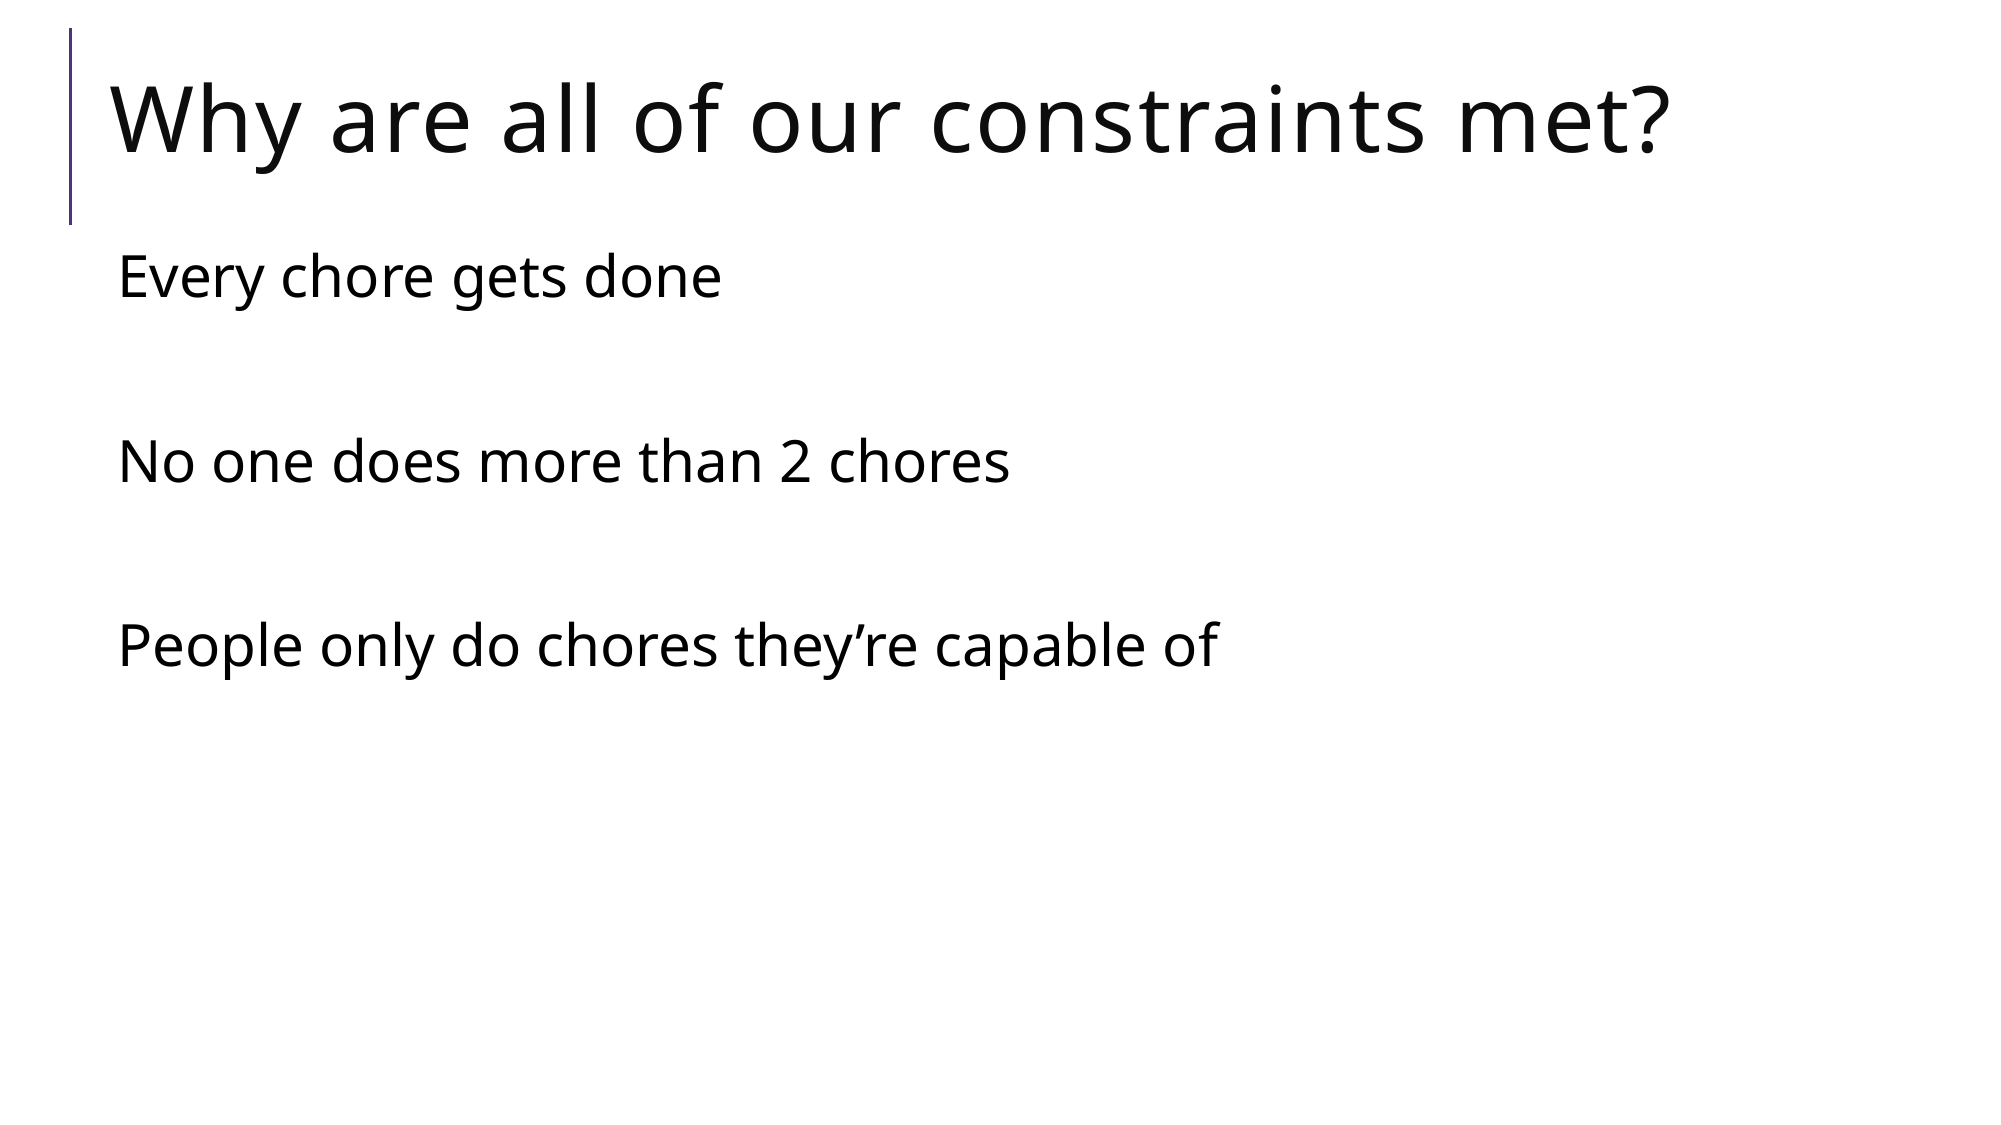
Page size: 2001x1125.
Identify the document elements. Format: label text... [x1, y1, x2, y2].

title Why are all of our constraints met? [94, 43, 1930, 210]
list Every chore gets done No one does more than 2 chores People only do chores they’re capable of [94, 240, 1930, 1035]
